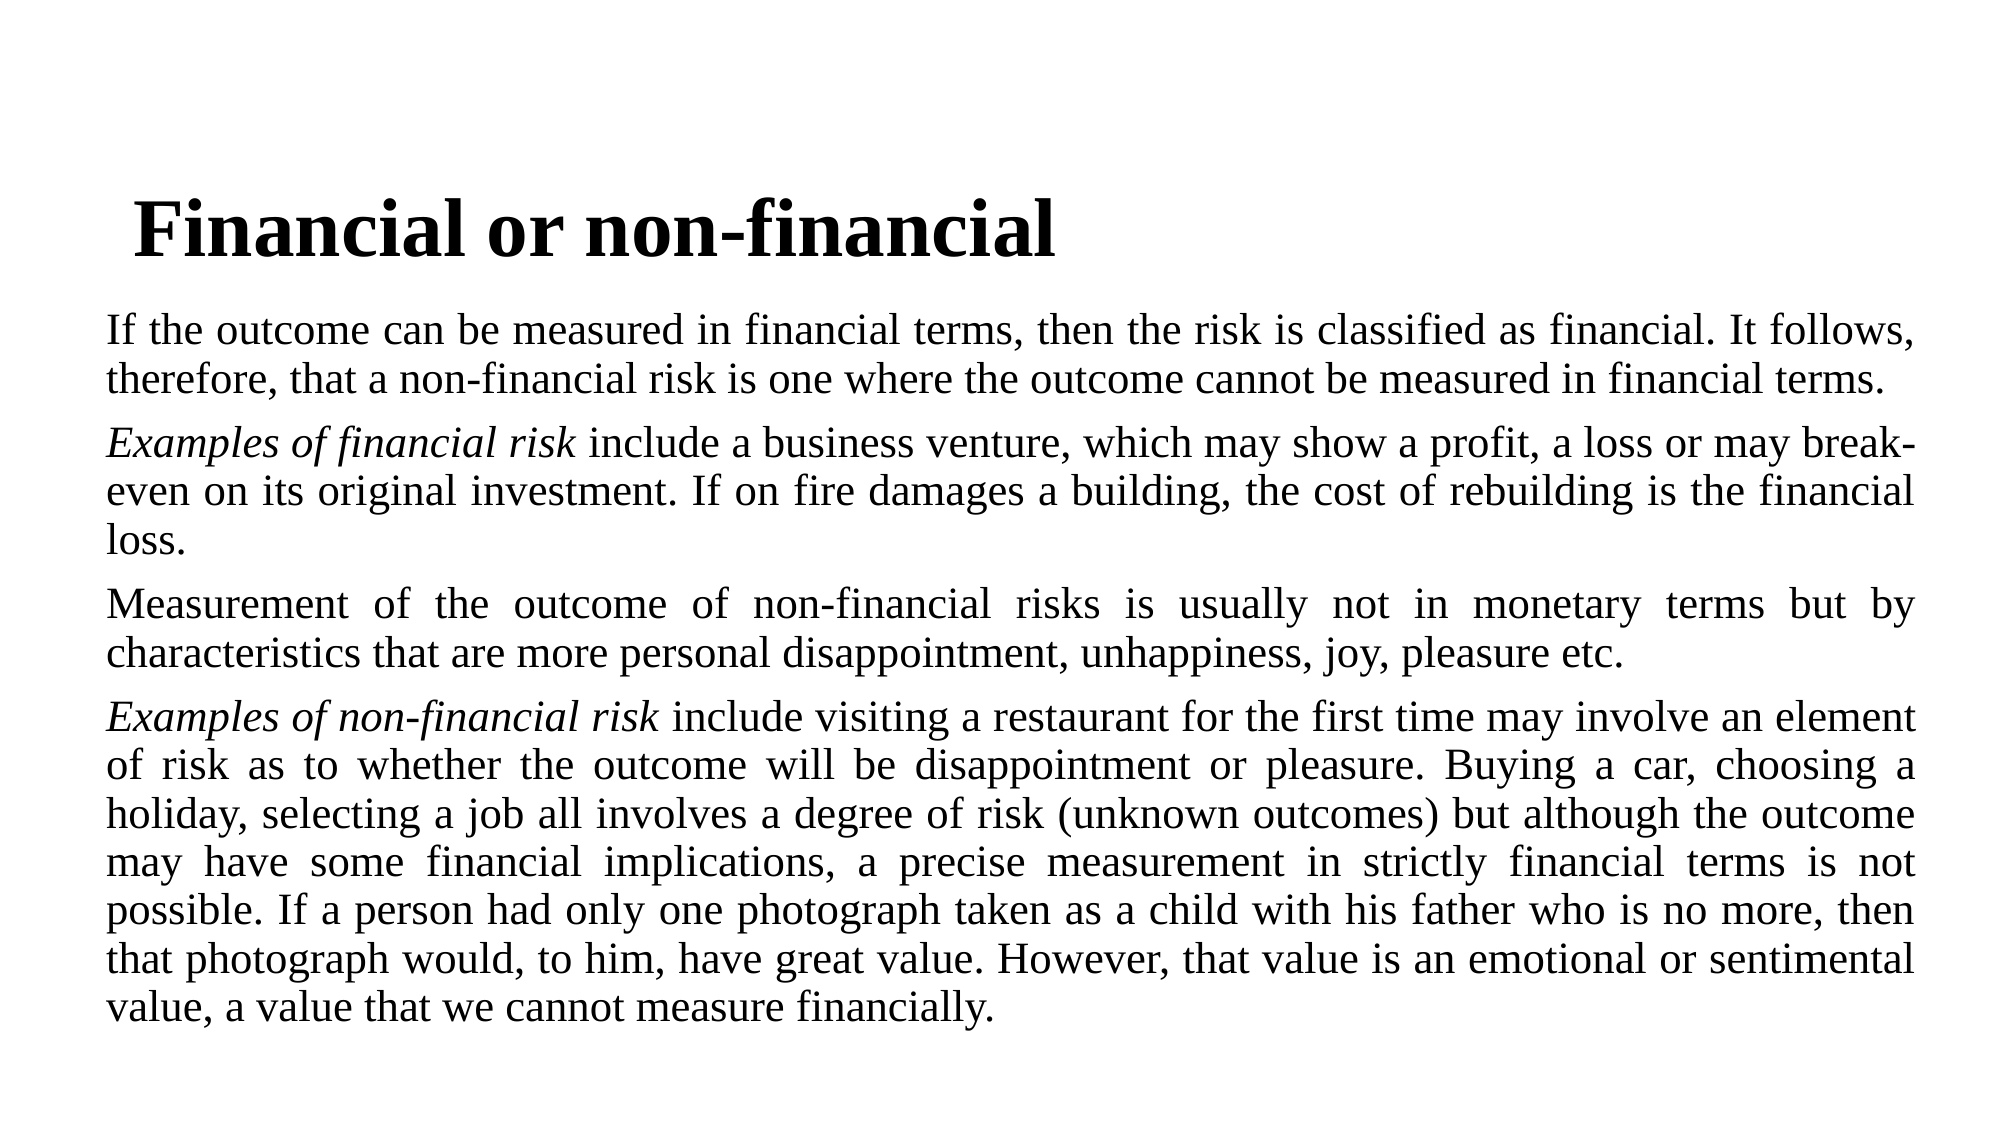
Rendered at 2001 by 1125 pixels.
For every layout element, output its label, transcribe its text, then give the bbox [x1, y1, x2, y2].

list If the outcome can be measured in financial terms, then the risk is classified as financial. It follows, therefore, that a non-financial risk is one where the outcome cannot be measured in financial terms. Examples of financial risk include a business venture, which may show a profit, a loss or may break-even on its original investment. If on fire damages a building, the cost of rebuilding is the financial loss. Measurement of the outcome of non-financial risks is usually not in monetary terms but by characteristics that are more personal disappointment, unhappiness, joy, pleasure etc. Examples of non-financial risk include visiting a restaurant for the first time may involve an element of risk as to whether the outcome will be disappointment or pleasure. Buying a car, choosing a holiday, selecting a job all involves a degree of risk (unknown outcomes) but although the outcome may have some financial implications, a precise measurement in strictly financial terms is not possible. If a person had only one photograph taken as a child with his father who is no more, then that photograph would, to him, have great value. However, that value is an emotional or sentimental value, a value that we cannot measure financially. [91, 298, 1935, 1094]
title Financial or non-financial [118, 159, 1918, 298]
